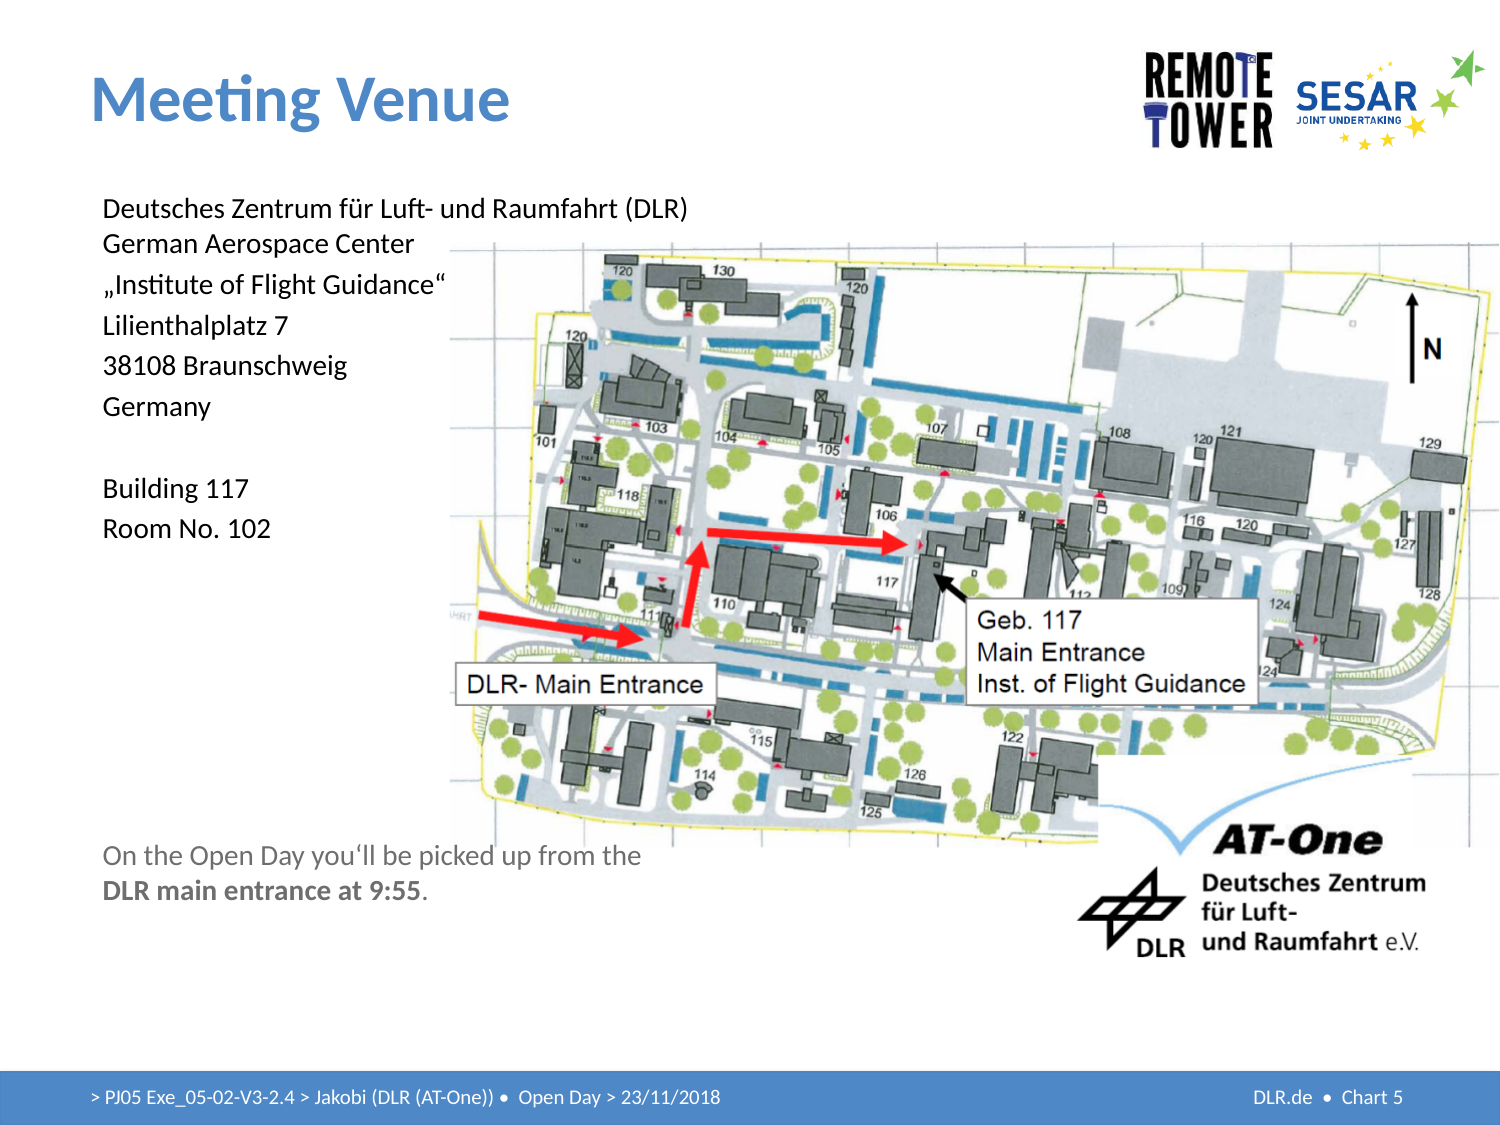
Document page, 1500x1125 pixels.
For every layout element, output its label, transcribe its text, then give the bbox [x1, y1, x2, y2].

list Deutsches Zentrum für Luft- und Raumfahrt (DLR) German Aerospace Center „Institute of Flight Guidance“ Lilienthalplatz 7 38108 Braunschweig Germany Building 117 Room No. 102 On the Open Day you‘ll be picked up from the DLR main entrance at 9:55. [87, 181, 712, 364]
title Meeting Venue [75, 47, 1090, 235]
picture [442, 234, 1500, 963]
picture [1141, 49, 1275, 149]
slide_number DLR.de • Chart 5 [1068, 1075, 1419, 1117]
footer > PJ05 Exe_05-02-V3-2.4 > Jakobi (DLR (AT-One)) • Open Day > 23/11/2018 [75, 1075, 820, 1117]
